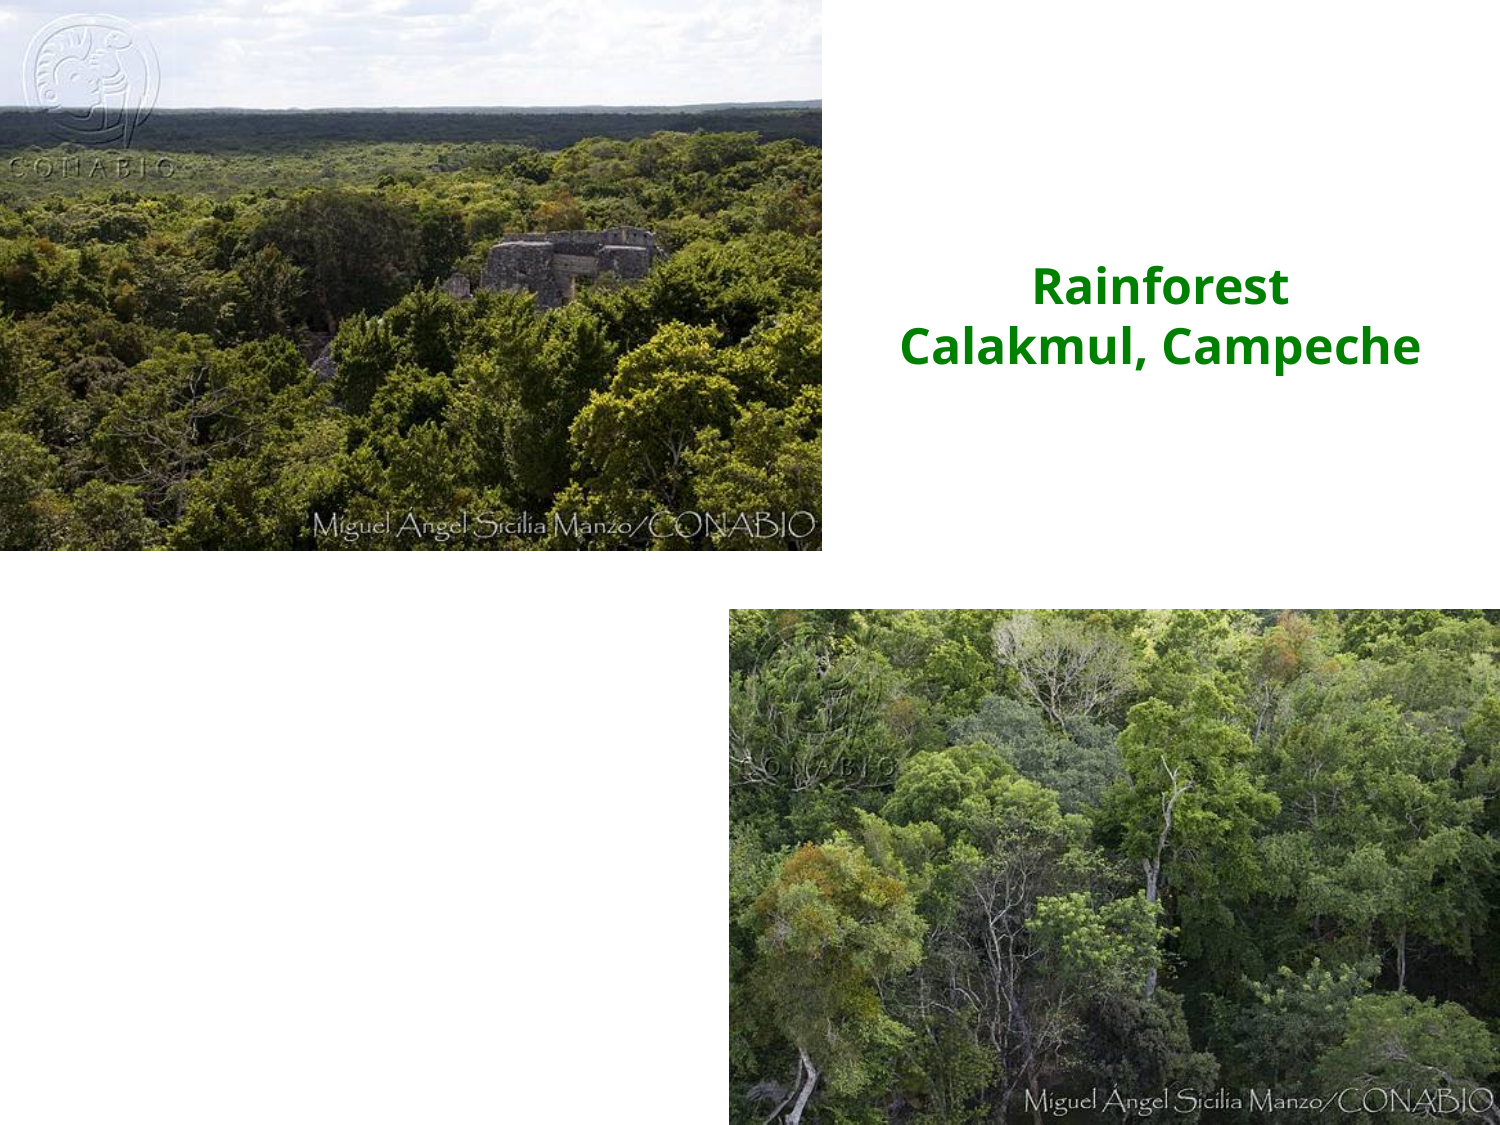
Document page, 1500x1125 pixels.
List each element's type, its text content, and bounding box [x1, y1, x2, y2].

picture [728, 609, 1500, 1125]
picture [0, 0, 823, 551]
text_box Rainforest Calakmul, Campeche [827, 172, 1500, 457]
